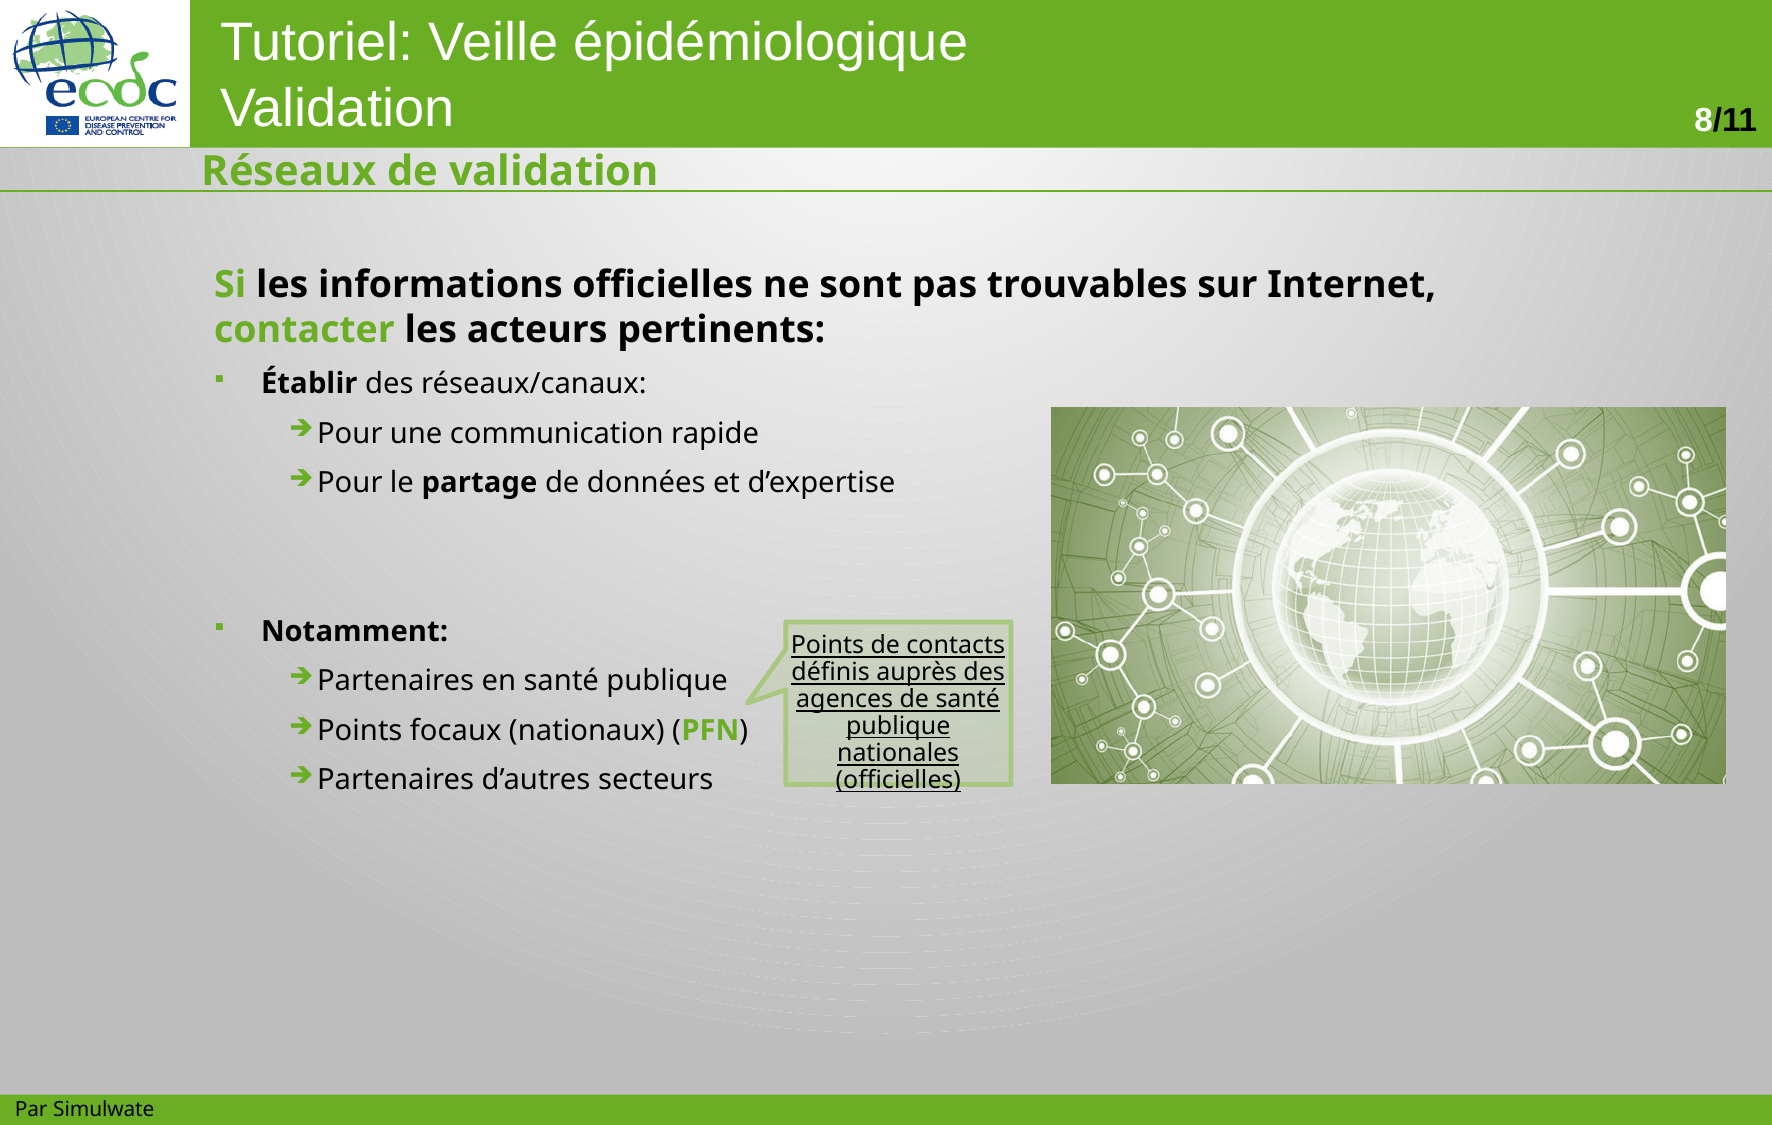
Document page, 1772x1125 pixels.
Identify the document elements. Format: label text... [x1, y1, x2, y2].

picture [0, 0, 190, 147]
text_box Réseaux de validation [167, 141, 694, 202]
text_box [747, 664, 775, 704]
text_box Points de contacts définis auprès des agences de santé publique nationales (officielles) [775, 624, 1022, 834]
picture [1051, 407, 1726, 785]
text_box Si les informations officielles ne sont pas trouvables sur Internet, contacter les acteurs pertinents: Établir des réseaux/canaux: Pour une communication rapide Pour le partage de données et d’expertise Notamment: Partenaires en santé publique Points focaux (nationaux) (PFN) Partenaires d’autres secteurs [199, 252, 1616, 839]
